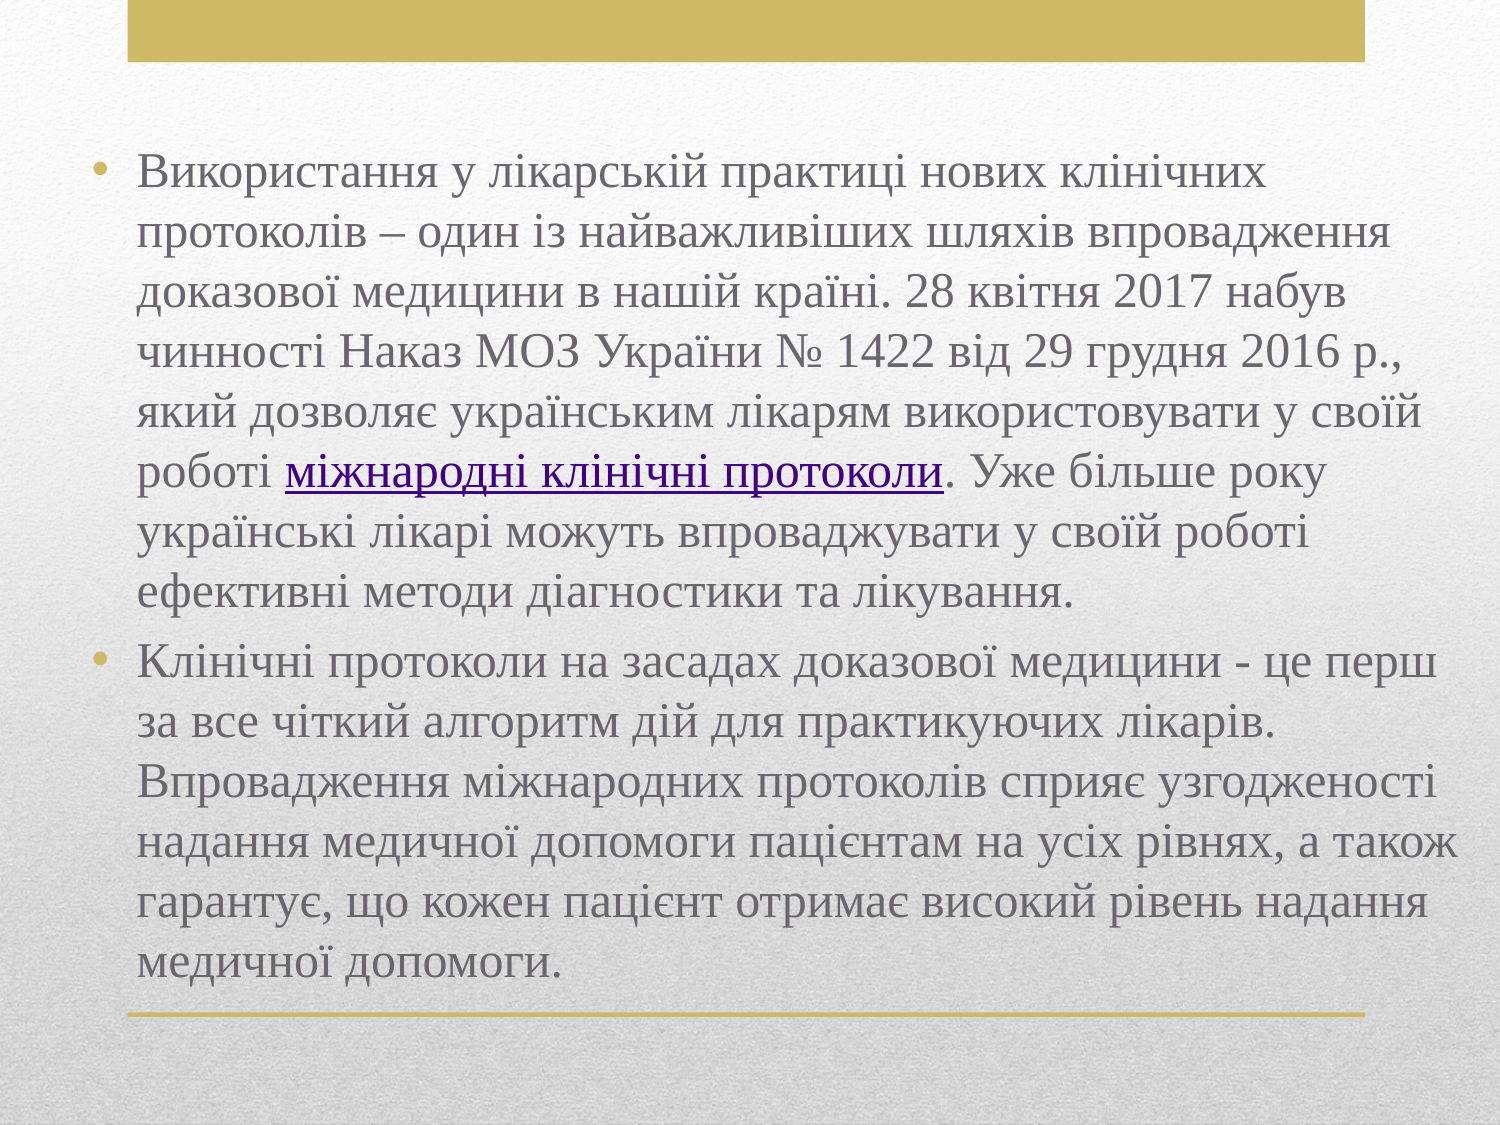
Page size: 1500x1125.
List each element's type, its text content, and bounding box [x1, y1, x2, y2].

list Використання у лікарській практиці нових клінічних протоколів – один із найважливіших шляхів впровадження доказової медицини в нашій країні. 28 квітня 2017 набув чинності Наказ МОЗ України № 1422 від 29 грудня 2016 р., який дозволяє українським лікарям використовувати у своїй роботі міжнародні клінічні протоколи. Уже більше року українські лікарі можуть впроваджувати у своїй роботі ефективні методи діагностики та лікування. Клінічні протоколи на засадах доказової медицини - це перш за все чіткий алгоритм дій для практикуючих лікарів. Впровадження міжнародних протоколів сприяє узгодженості надання медичної допомоги пацієнтам на усіх рівнях, а також гарантує, що кожен пацієнт отримає високий рівень надання медичної допомоги. [76, 30, 1500, 1125]
